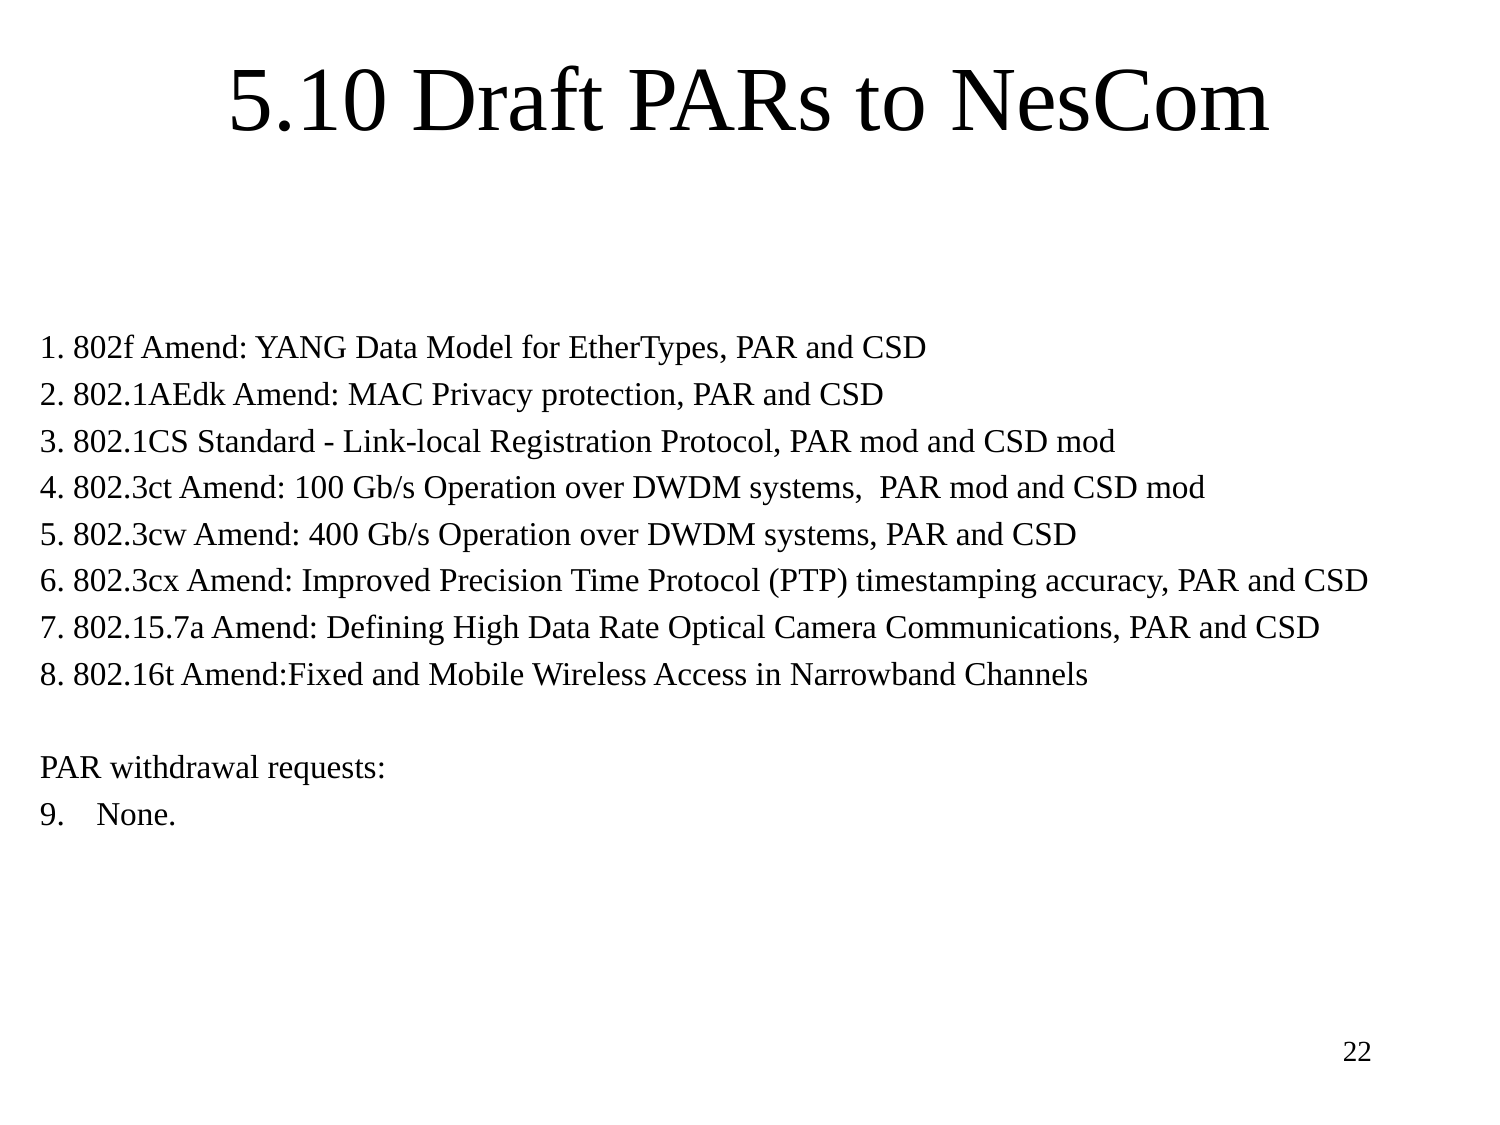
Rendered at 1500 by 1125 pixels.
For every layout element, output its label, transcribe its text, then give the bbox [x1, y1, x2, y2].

title 5.10 Draft PARs to NesCom [112, 0, 1388, 188]
list 802f Amend: YANG Data Model for EtherTypes, PAR and CSD 802.1AEdk Amend: MAC Privacy protection, PAR and CSD 802.1CS Standard - Link-local Registration Protocol, PAR mod and CSD mod 802.3ct Amend: 100 Gb/s Operation over DWDM systems, PAR mod and CSD mod 802.3cw Amend: 400 Gb/s Operation over DWDM systems, PAR and CSD 802.3cx Amend: Improved Precision Time Protocol (PTP) timestamping accuracy, PAR and CSD 802.15.7a Amend: Defining High Data Rate Optical Camera Communications, PAR and CSD 802.16t Amend:Fixed and Mobile Wireless Access in Narrowband Channels PAR withdrawal requests: None. [24, 224, 1438, 901]
slide_number 22 [1074, 1024, 1388, 1101]
